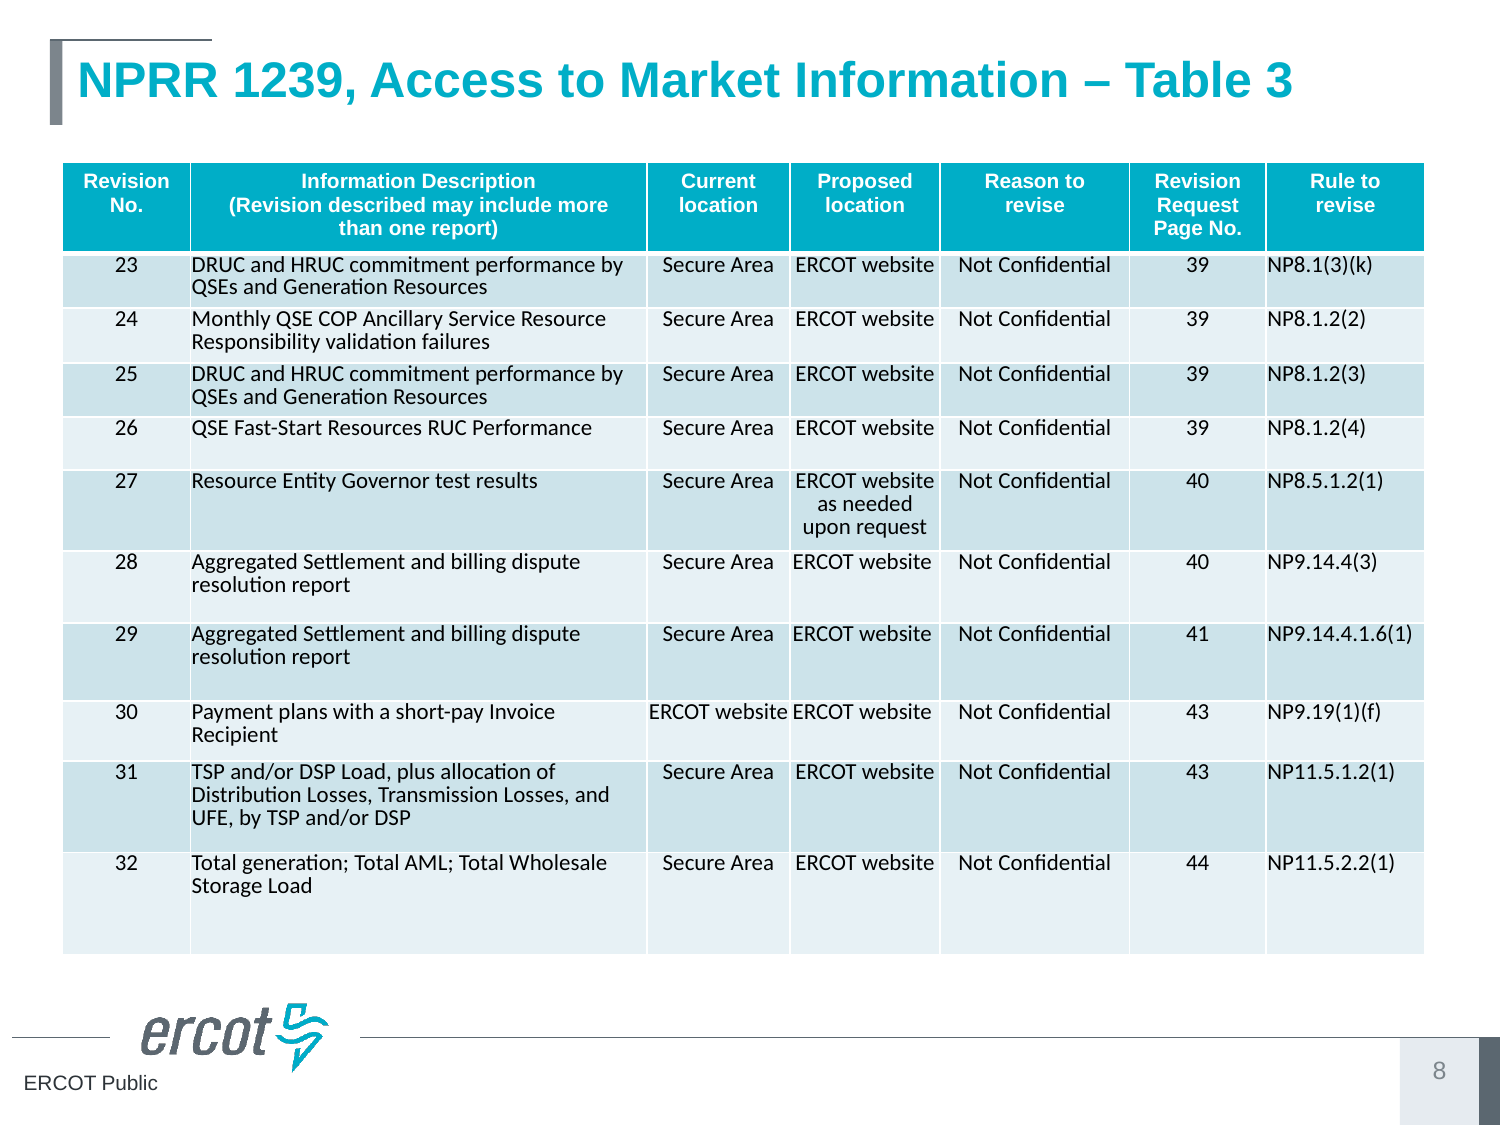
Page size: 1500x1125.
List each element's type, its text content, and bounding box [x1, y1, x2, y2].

table_cell NP11.5.2.2(1) [1267, 853, 1424, 954]
table_cell Secure Area [648, 309, 789, 362]
table_cell 40 [1130, 471, 1265, 550]
table_cell Resource Entity Governor test results [191, 471, 646, 550]
table_cell Not Confidential [941, 418, 1129, 469]
table_cell NP8.5.1.2(1) [1267, 471, 1424, 550]
table_cell Secure Area [648, 418, 789, 469]
table_cell 24 [63, 309, 190, 362]
table_cell 44 [1130, 853, 1265, 954]
table_cell ERCOT website as needed upon request [791, 471, 939, 550]
table_cell ERCOT website [791, 256, 939, 307]
table_cell 43 [1130, 762, 1265, 852]
table_cell 39 [1130, 309, 1265, 362]
table_cell Total generation; Total AML; Total Wholesale Storage Load [191, 853, 646, 954]
table_cell ERCOT website [791, 853, 939, 954]
table_cell Secure Area [648, 762, 789, 852]
table_cell Payment plans with a short-pay Invoice Recipient [191, 702, 646, 760]
table_cell 30 [63, 702, 190, 760]
table_header Revision No. [63, 163, 190, 251]
table_cell 26 [63, 418, 190, 469]
table_cell ERCOT website [791, 309, 939, 362]
table_cell Monthly QSE COP Ancillary Service Resource Responsibility validation failures [191, 309, 646, 362]
table_cell 25 [63, 364, 190, 416]
table_cell ERCOT website [791, 624, 939, 700]
table_cell Not Confidential [941, 762, 1129, 852]
table_cell Secure Area [648, 471, 789, 550]
table_cell 32 [63, 853, 190, 954]
table_cell ERCOT website [791, 552, 939, 622]
table_cell Secure Area [648, 853, 789, 954]
table_cell 27 [63, 471, 190, 550]
table_cell Aggregated Settlement and billing dispute resolution report [191, 552, 646, 622]
table_header Reason to revise [941, 163, 1129, 251]
table_cell Secure Area [648, 624, 789, 700]
table_cell NP8.1(3)(k) [1267, 256, 1424, 307]
table_header Proposed location [791, 163, 939, 251]
slide_number 8 [1400, 1051, 1480, 1088]
table_cell DRUC and HRUC commitment performance by QSEs and Generation Resources [191, 364, 646, 416]
table_header Information Description (Revision described may include more than one report) [191, 163, 646, 251]
table_cell NP9.19(1)(f) [1267, 702, 1424, 760]
table_cell NP8.1.2(3) [1267, 364, 1424, 416]
table_cell ERCOT website [791, 418, 939, 469]
table_cell Not Confidential [941, 853, 1129, 954]
table_cell 41 [1130, 624, 1265, 700]
table_cell NP9.14.4.1.6(1) [1267, 624, 1424, 700]
picture [137, 999, 332, 1075]
table_cell Not Confidential [941, 364, 1129, 416]
table_cell NP11.5.1.2(1) [1267, 762, 1424, 852]
table_cell Not Confidential [941, 471, 1129, 550]
table_cell Not Confidential [941, 256, 1129, 307]
table_header Current location [648, 163, 789, 251]
table_cell 31 [63, 762, 190, 852]
table_cell ERCOT website [791, 762, 939, 852]
table_header Rule to revise [1267, 163, 1424, 251]
table_cell Not Confidential [941, 624, 1129, 700]
table_header Revision Request Page No. [1130, 163, 1265, 251]
table_cell 28 [63, 552, 190, 622]
table_cell TSP and/or DSP Load, plus allocation of Distribution Losses, Transmission Losses, and UFE, by TSP and/or DSP [191, 762, 646, 852]
table_cell NP8.1.2(4) [1267, 418, 1424, 469]
table_cell 23 [63, 256, 190, 307]
table_cell 43 [1130, 702, 1265, 760]
table_cell 39 [1130, 256, 1265, 307]
table_cell 40 [1130, 552, 1265, 622]
title NPRR 1239, Access to Market Information – Table 3 [62, 39, 1450, 125]
table_cell ERCOT website [791, 364, 939, 416]
table_cell Not Confidential [941, 702, 1129, 760]
table_cell DRUC and HRUC commitment performance by QSEs and Generation Resources [191, 256, 646, 307]
table_cell Secure Area [648, 552, 789, 622]
table_cell 39 [1130, 364, 1265, 416]
table_cell 29 [63, 624, 190, 700]
table_cell Aggregated Settlement and billing dispute resolution report [191, 624, 646, 700]
table_cell Secure Area [648, 256, 789, 307]
table_cell NP8.1.2(2) [1267, 309, 1424, 362]
table_cell Not Confidential [941, 552, 1129, 622]
table_cell NP9.14.4(3) [1267, 552, 1424, 622]
table_cell ERCOT website [648, 702, 789, 760]
table_cell Secure Area [648, 364, 789, 416]
table_cell QSE Fast-Start Resources RUC Performance [191, 418, 646, 469]
table_cell ERCOT website [791, 702, 939, 760]
table_cell 39 [1130, 418, 1265, 469]
table_cell Not Confidential [941, 309, 1129, 362]
